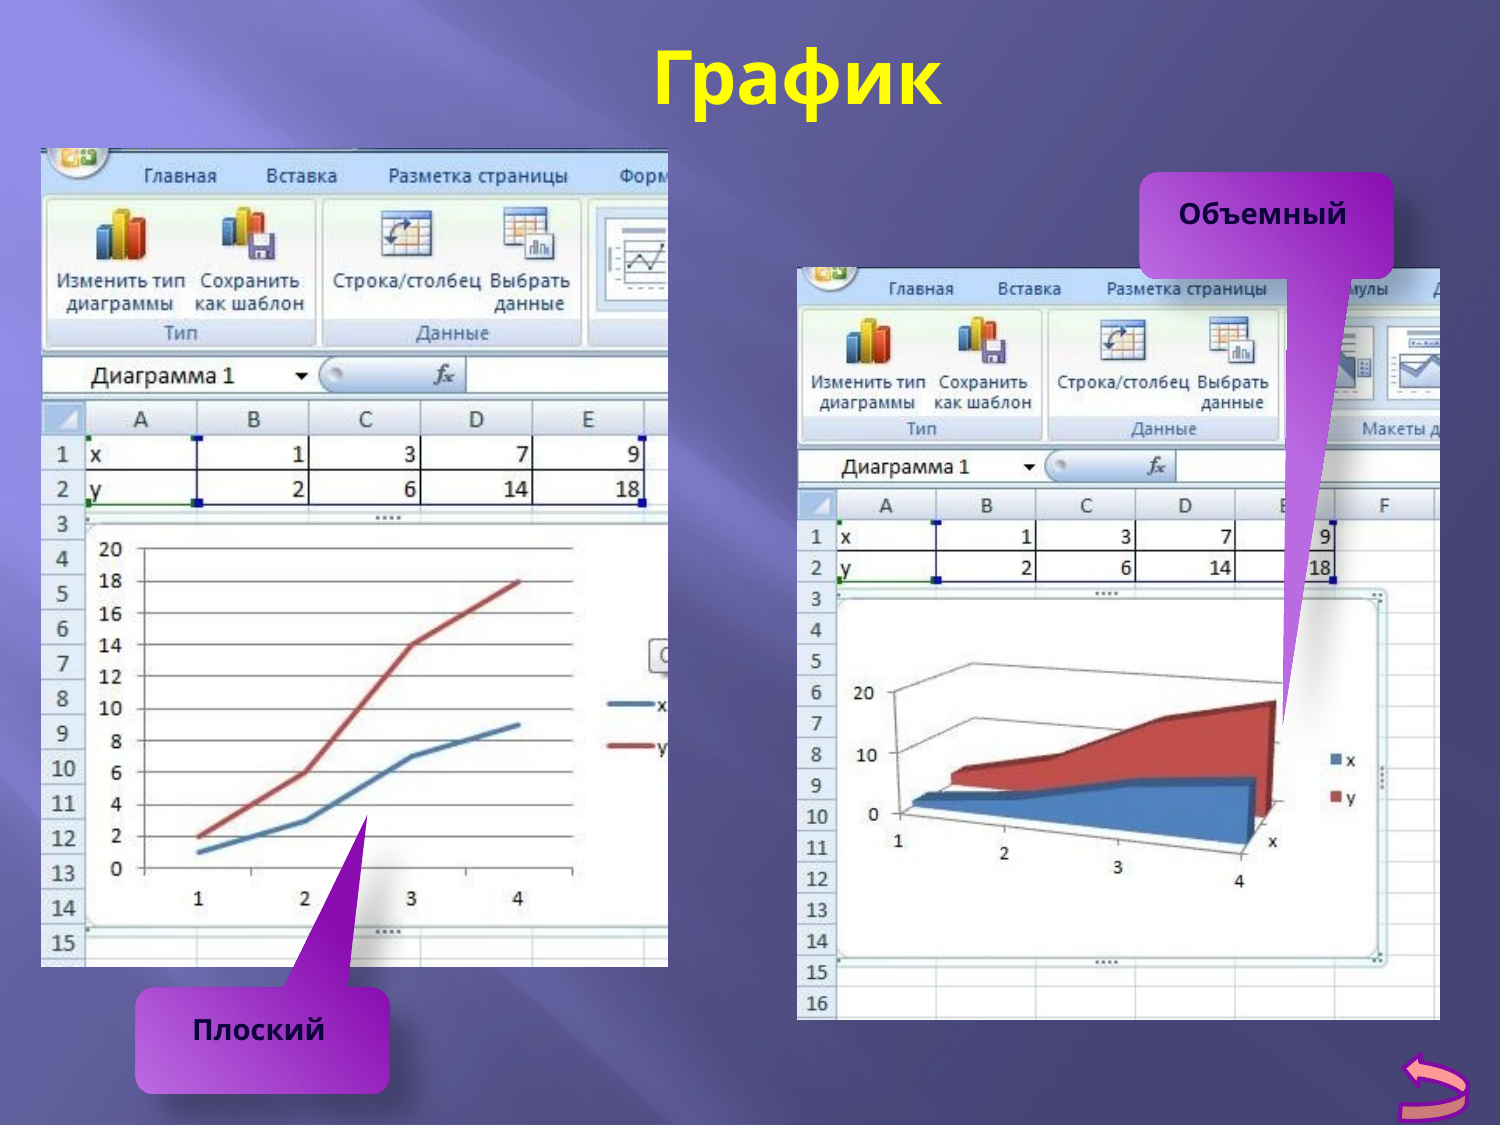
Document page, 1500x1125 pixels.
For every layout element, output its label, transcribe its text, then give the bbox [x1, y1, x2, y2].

picture [41, 148, 668, 968]
text_box Плоский [135, 1011, 390, 1094]
picture [796, 266, 1440, 1020]
text_box Объемный [1139, 172, 1394, 266]
text_box График [636, 22, 959, 127]
text_box [1397, 1062, 1470, 1124]
